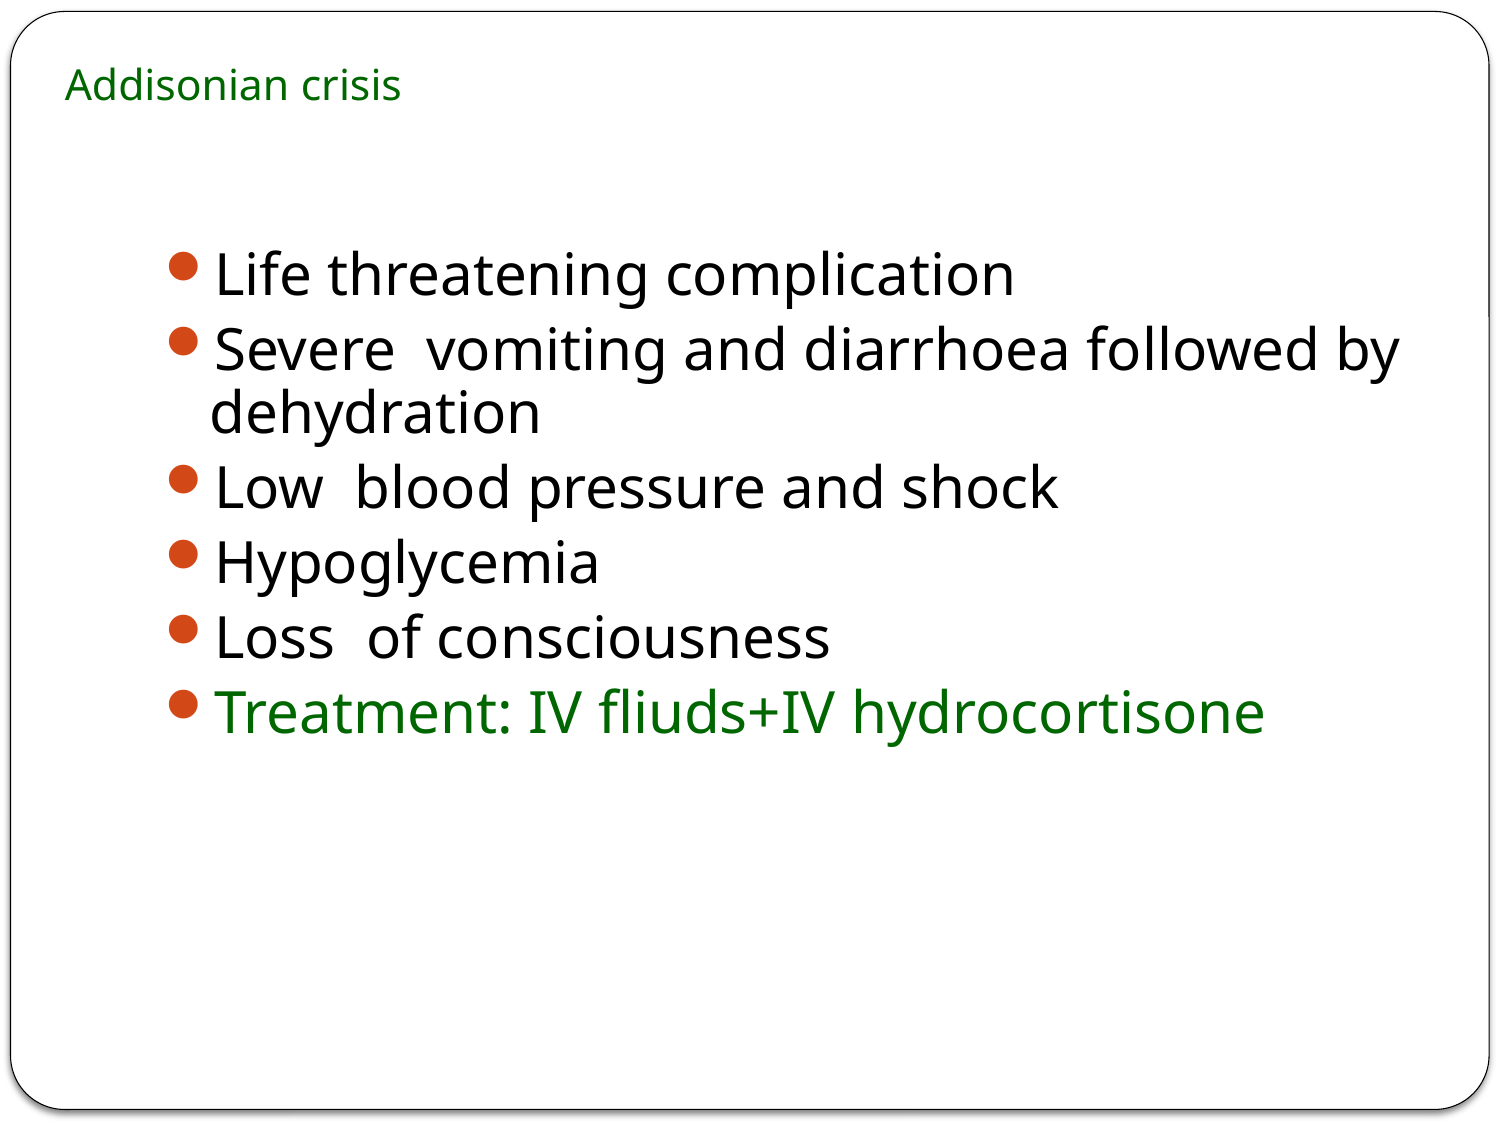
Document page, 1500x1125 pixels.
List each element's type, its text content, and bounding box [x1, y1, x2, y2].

title Addisonian crisis [50, 50, 1325, 175]
list Life threatening complication Severe vomiting and diarrhoea followed by dehydration Low blood pressure and shock Hypoglycemia Loss of consciousness Treatment: IV fliuds+IV hydrocortisone [150, 237, 1425, 988]
